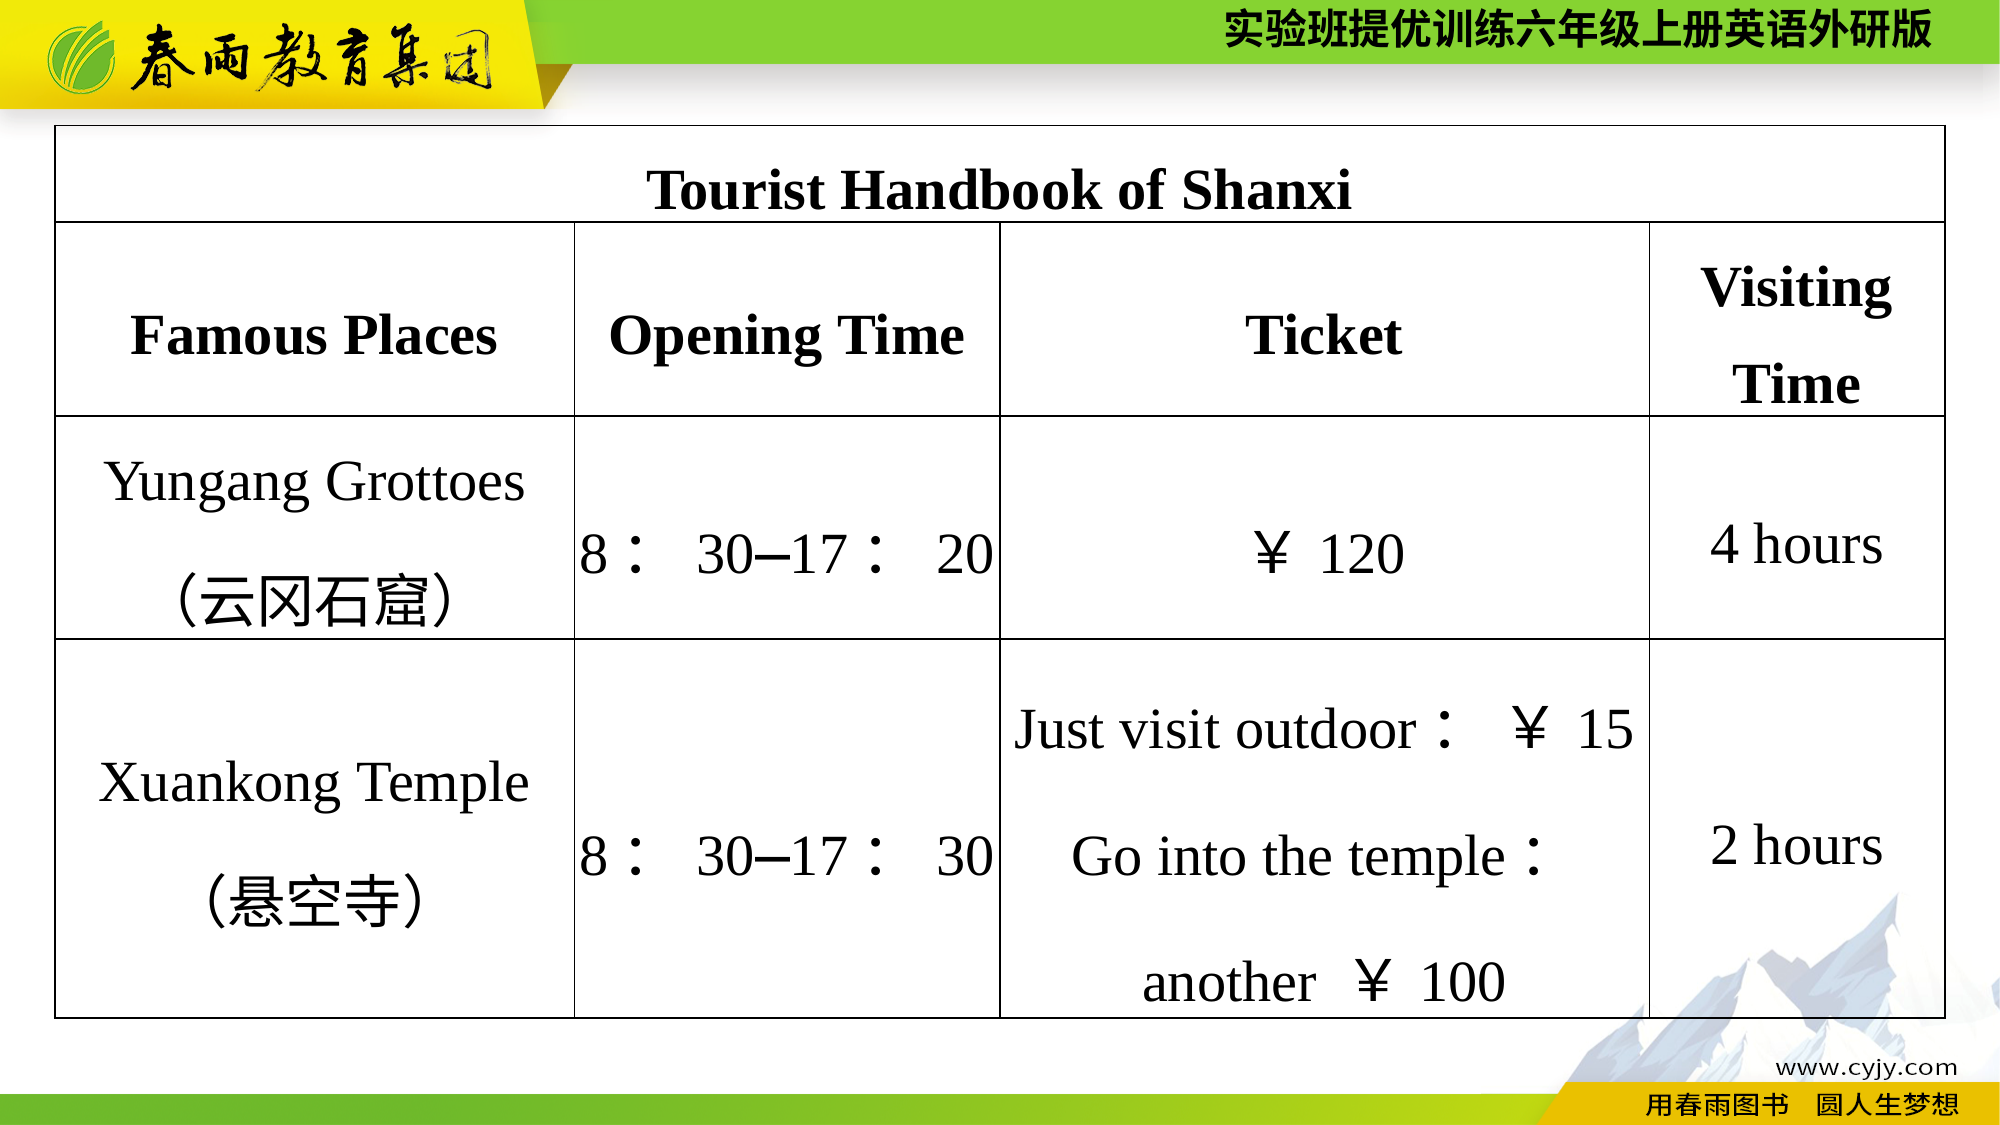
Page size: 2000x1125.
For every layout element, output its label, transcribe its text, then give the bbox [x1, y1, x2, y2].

table_cell 8：30—17：20 [575, 417, 999, 638]
table_cell Ticket [1001, 223, 1649, 415]
table_cell 8：30—17：30 [575, 640, 999, 1017]
table_cell Xuankong Temple （悬空寺） [56, 640, 574, 1017]
table_cell Opening Time [575, 223, 999, 415]
table_cell ￥120 [1001, 417, 1649, 638]
table_header Tourist Handbook of Shanxi [56, 126, 1944, 221]
picture [0, 0, 2000, 1125]
table_cell Just visit outdoor： ￥15 Go into the temple： another ￥100 [1001, 640, 1649, 1017]
table_cell Yungang Grottoes （云冈石窟） [56, 417, 574, 638]
table_cell Visiting Time [1650, 223, 1944, 415]
table_cell Famous Places [56, 223, 574, 415]
table_cell 2 hours [1650, 640, 1944, 1017]
table_cell 4 hours [1650, 417, 1944, 638]
